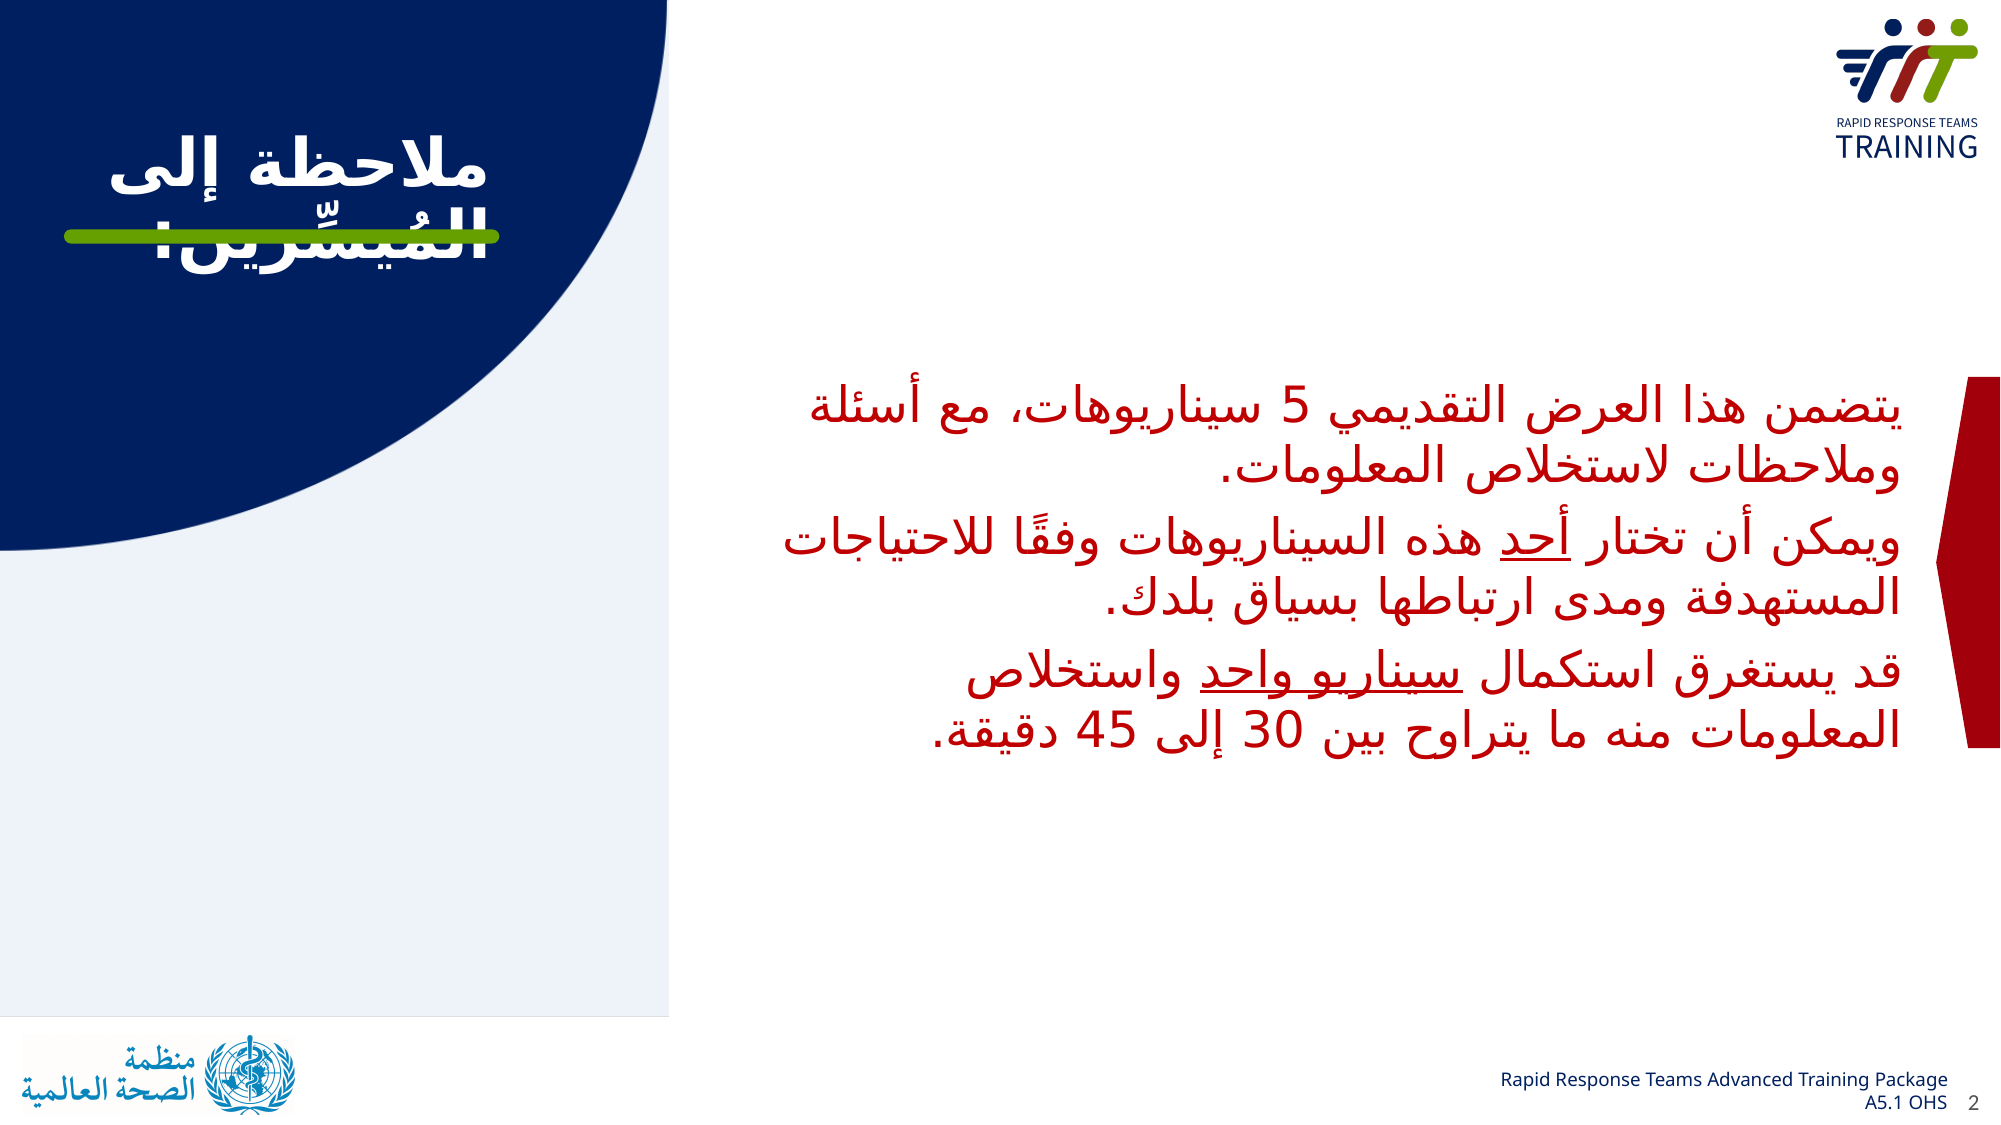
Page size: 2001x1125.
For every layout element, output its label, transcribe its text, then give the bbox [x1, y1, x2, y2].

picture [0, 0, 669, 1018]
picture [252, 1050, 258, 1059]
text_box ملاحظة إلى المُيسِّرين: [18, 121, 500, 317]
picture [22, 1035, 295, 1115]
text_box [63, 229, 500, 244]
slide_number 2 [1882, 1037, 1912, 1082]
picture [1835, 19, 1978, 167]
text_box يتضمن هذا العرض التقديمي 5 سيناريوهات، مع أسئلة وملاحظات لاستخلاص المعلومات. ويمكن أن تختار أحد هذه السيناريوهات وفقًا للاحتياجات المستهدفة ومدى ارتباطها بسياق بلدك. قد يستغرق استكمال سيناريو واحد واستخلاص المعلومات منه ما يتراوح بين 30 إلى 45 دقيقة. [740, 219, 1911, 888]
